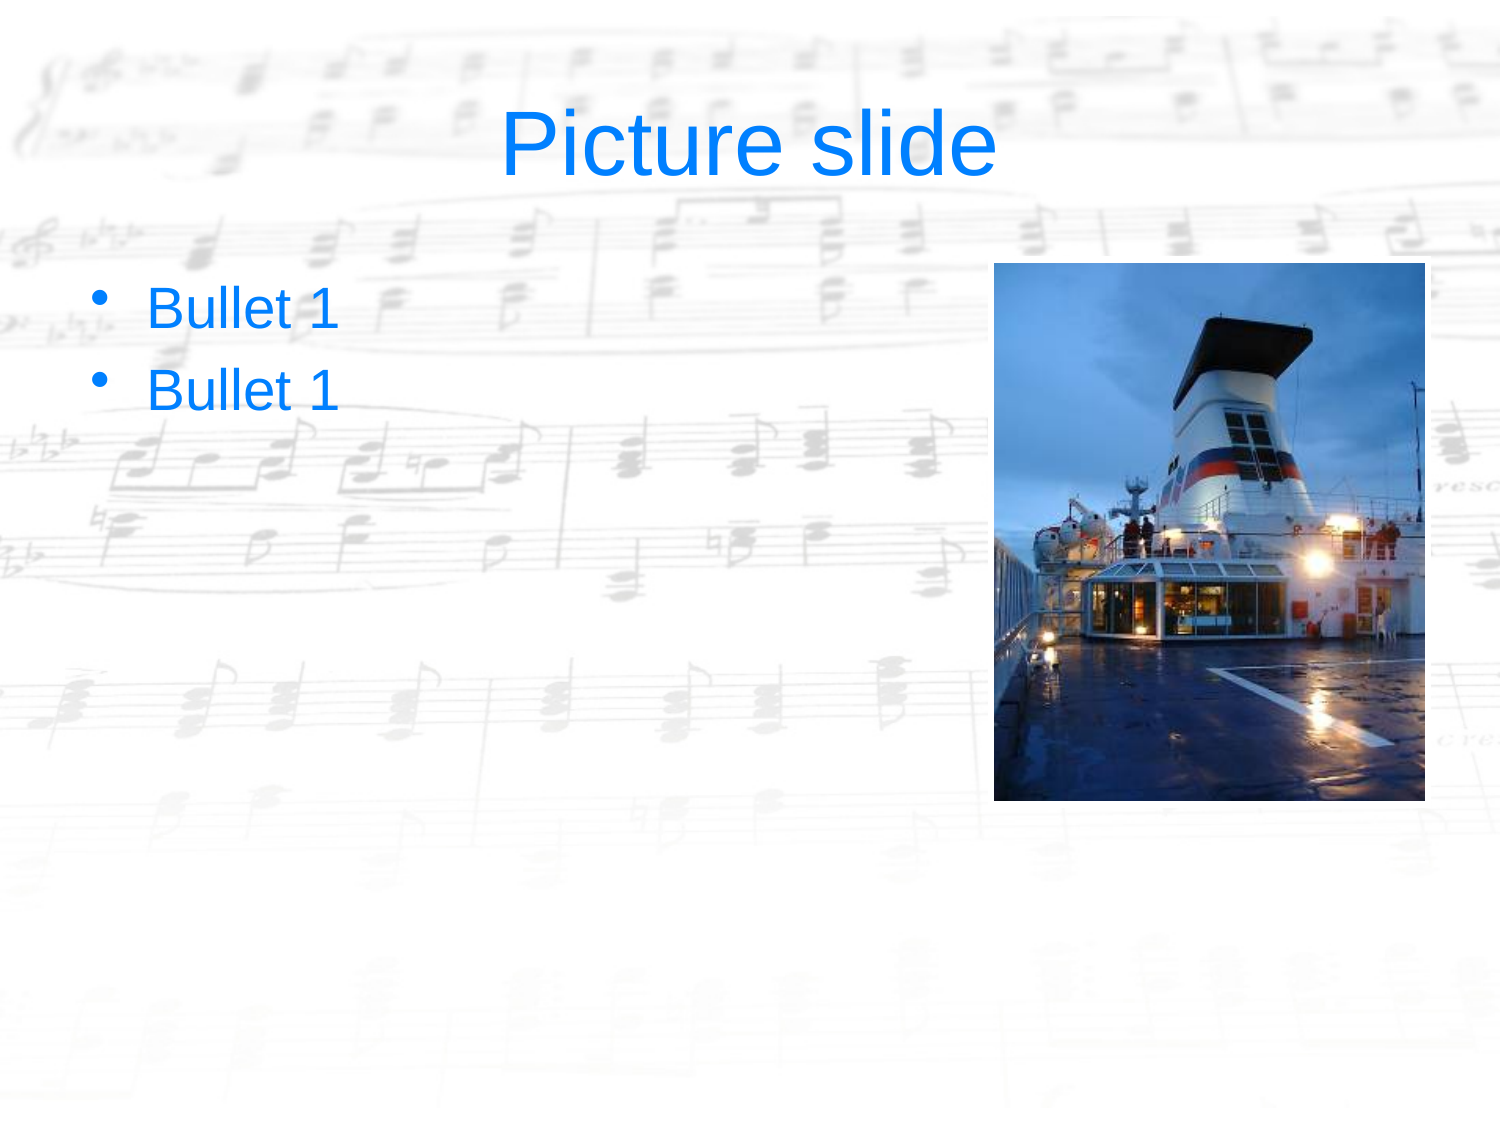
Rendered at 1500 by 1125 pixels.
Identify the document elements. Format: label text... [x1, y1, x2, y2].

picture [0, 16, 1500, 1108]
title Picture slide [75, 45, 1425, 233]
list Bullet 1 Bullet 1 [75, 262, 737, 870]
